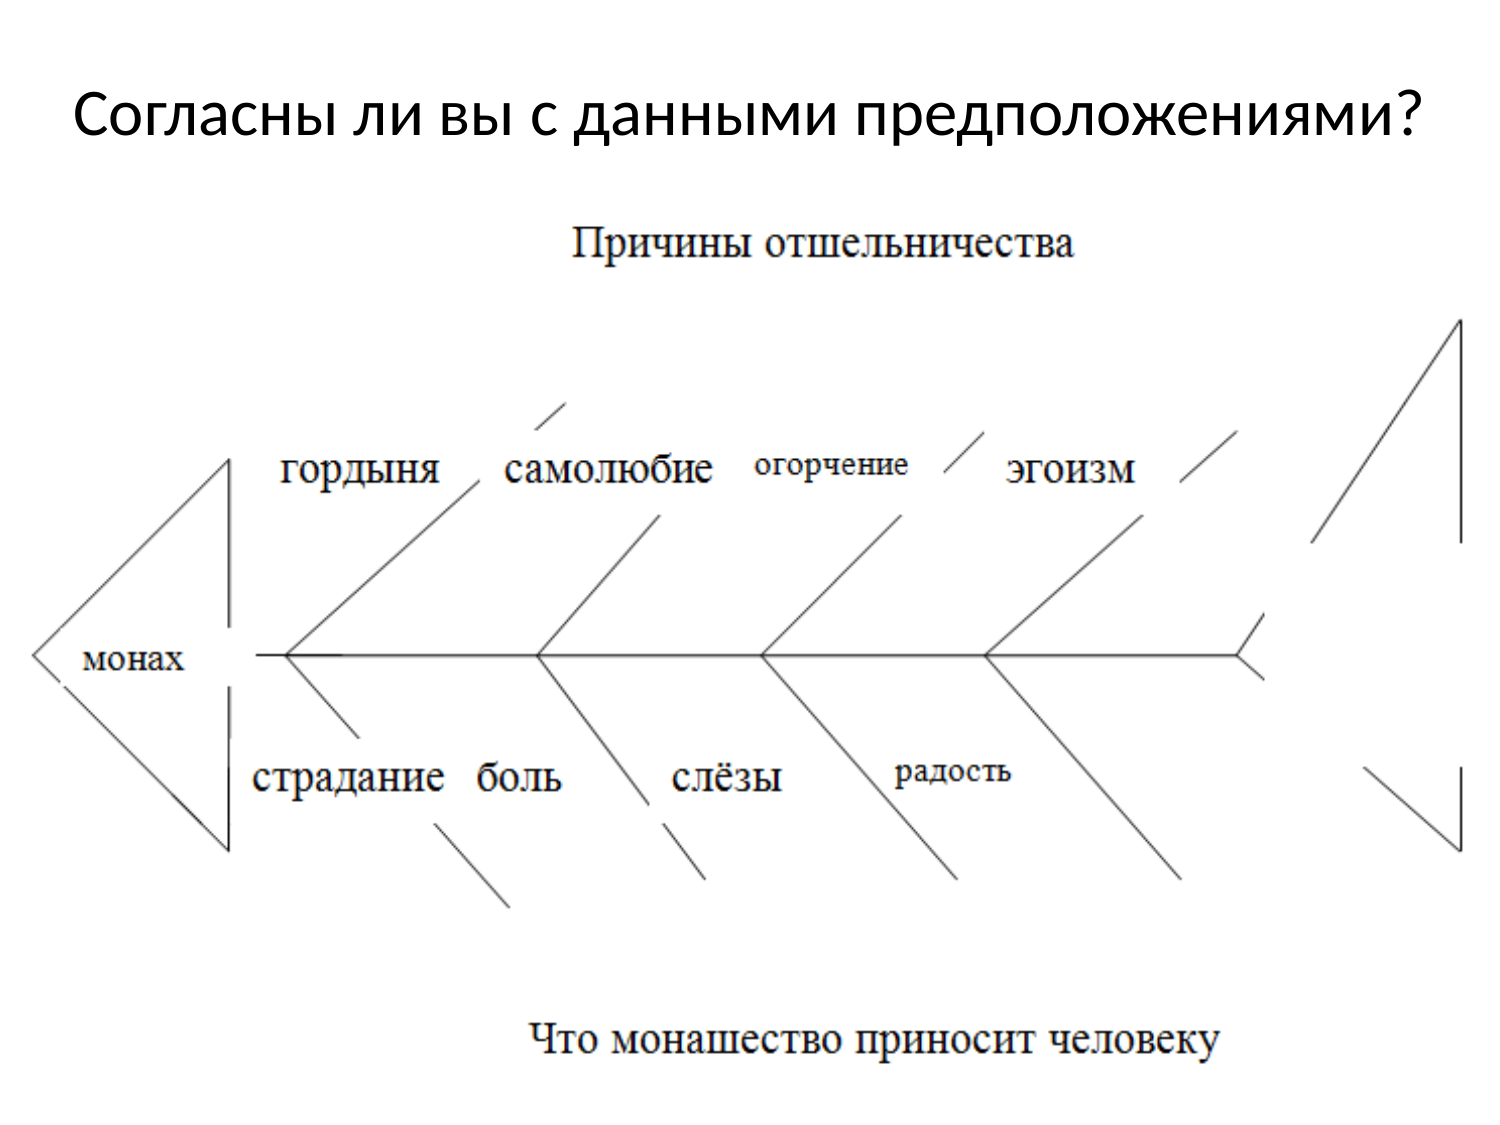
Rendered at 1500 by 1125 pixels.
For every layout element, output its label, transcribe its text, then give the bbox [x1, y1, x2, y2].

title Согласны ли вы с данными предположениями? [41, 45, 1459, 173]
picture [6, 219, 1500, 1095]
